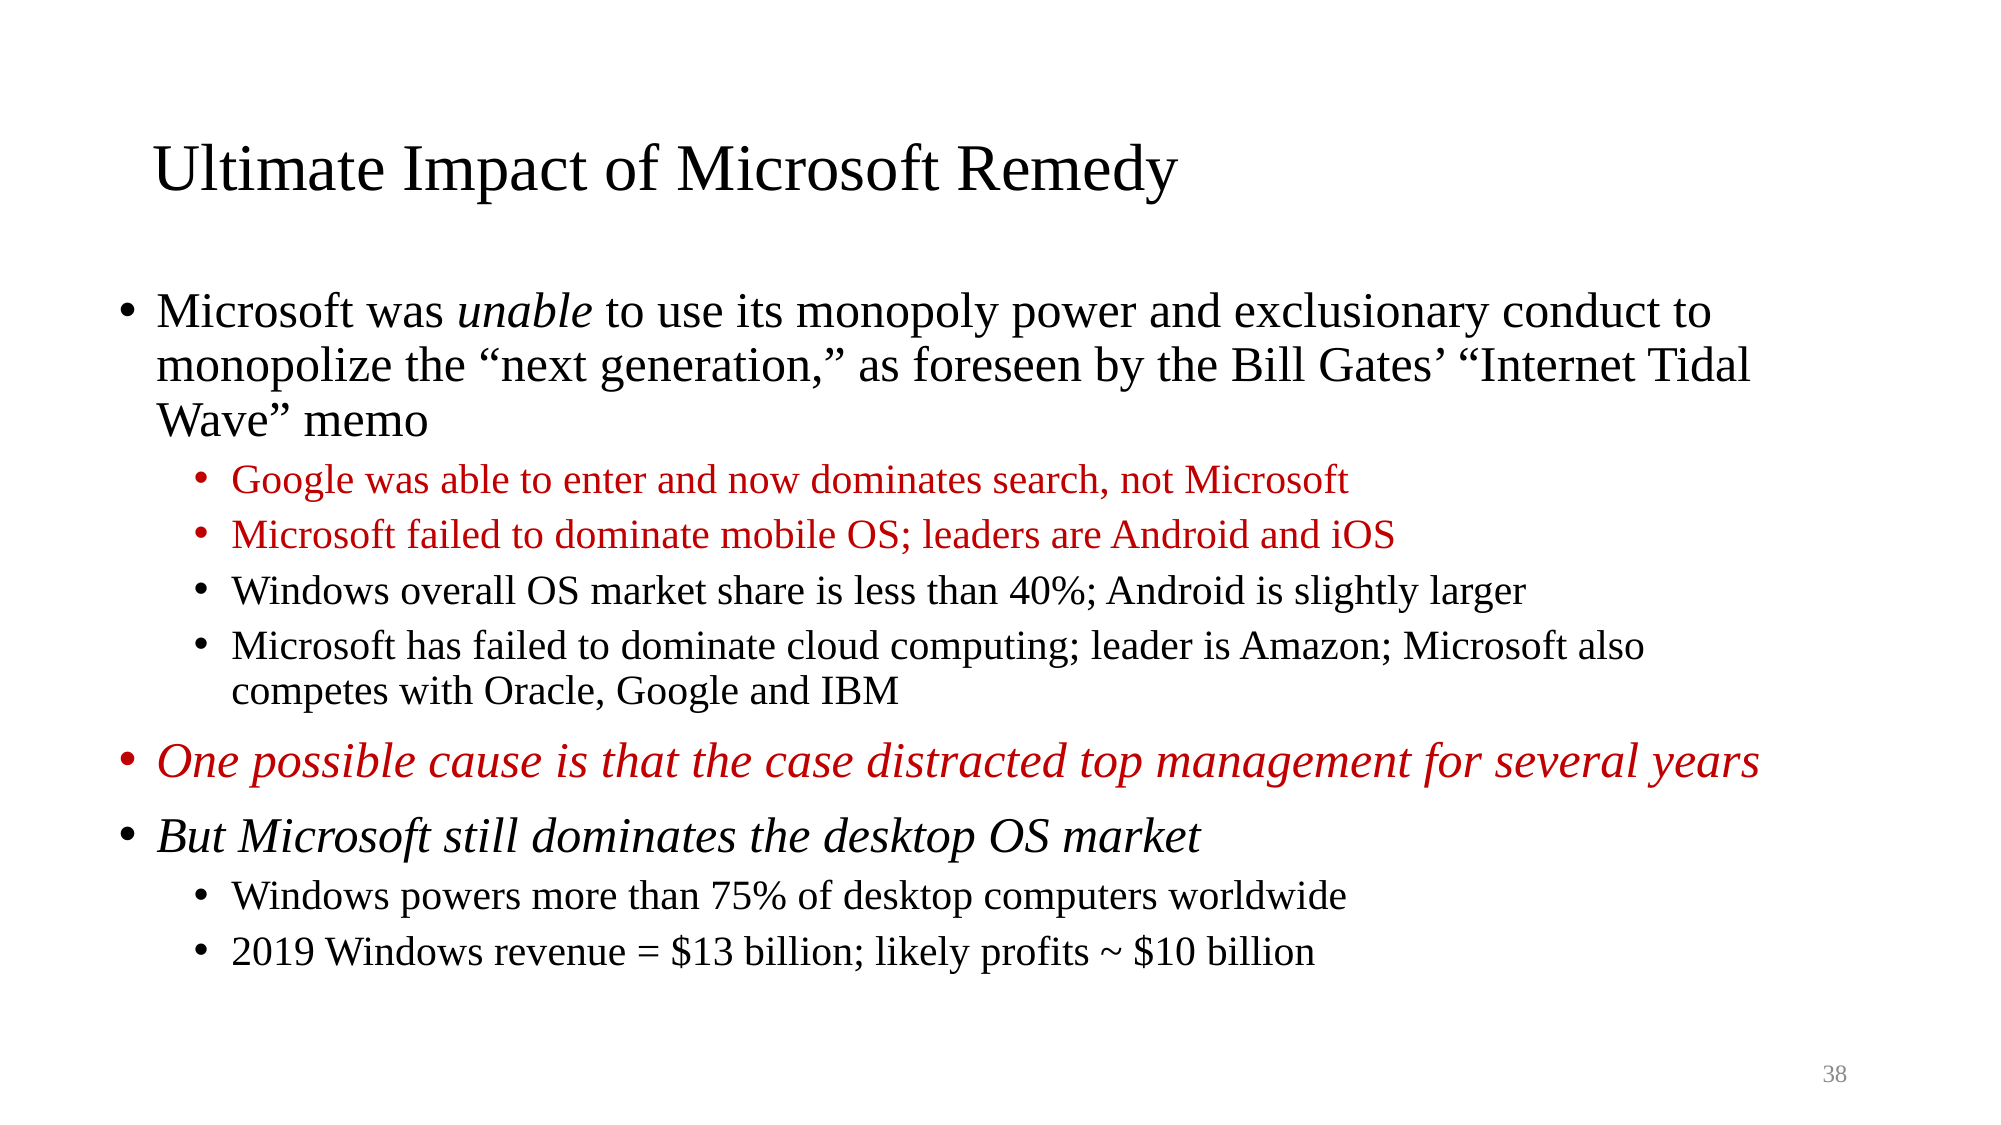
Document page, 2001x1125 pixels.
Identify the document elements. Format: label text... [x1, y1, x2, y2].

title Ultimate Impact of Microsoft Remedy [137, 59, 1863, 278]
slide_number 38 [1412, 1042, 1863, 1103]
list Microsoft was unable to use its monopoly power and exclusionary conduct to monopolize the “next generation,” as foreseen by the Bill Gates’ “Internet Tidal Wave” memo Google was able to enter and now dominates search, not Microsoft Microsoft failed to dominate mobile OS; leaders are Android and iOS Windows overall OS market share is less than 40%; Android is slightly larger Microsoft has failed to dominate cloud computing; leader is Amazon; Microsoft also competes with Oracle, Google and IBM One possible cause is that the case distracted top management for several years But Microsoft still dominates the desktop OS market Windows powers more than 75% of desktop computers worldwide 2019 Windows revenue = $13 billion; likely profits ~ $10 billion [103, 277, 1829, 992]
